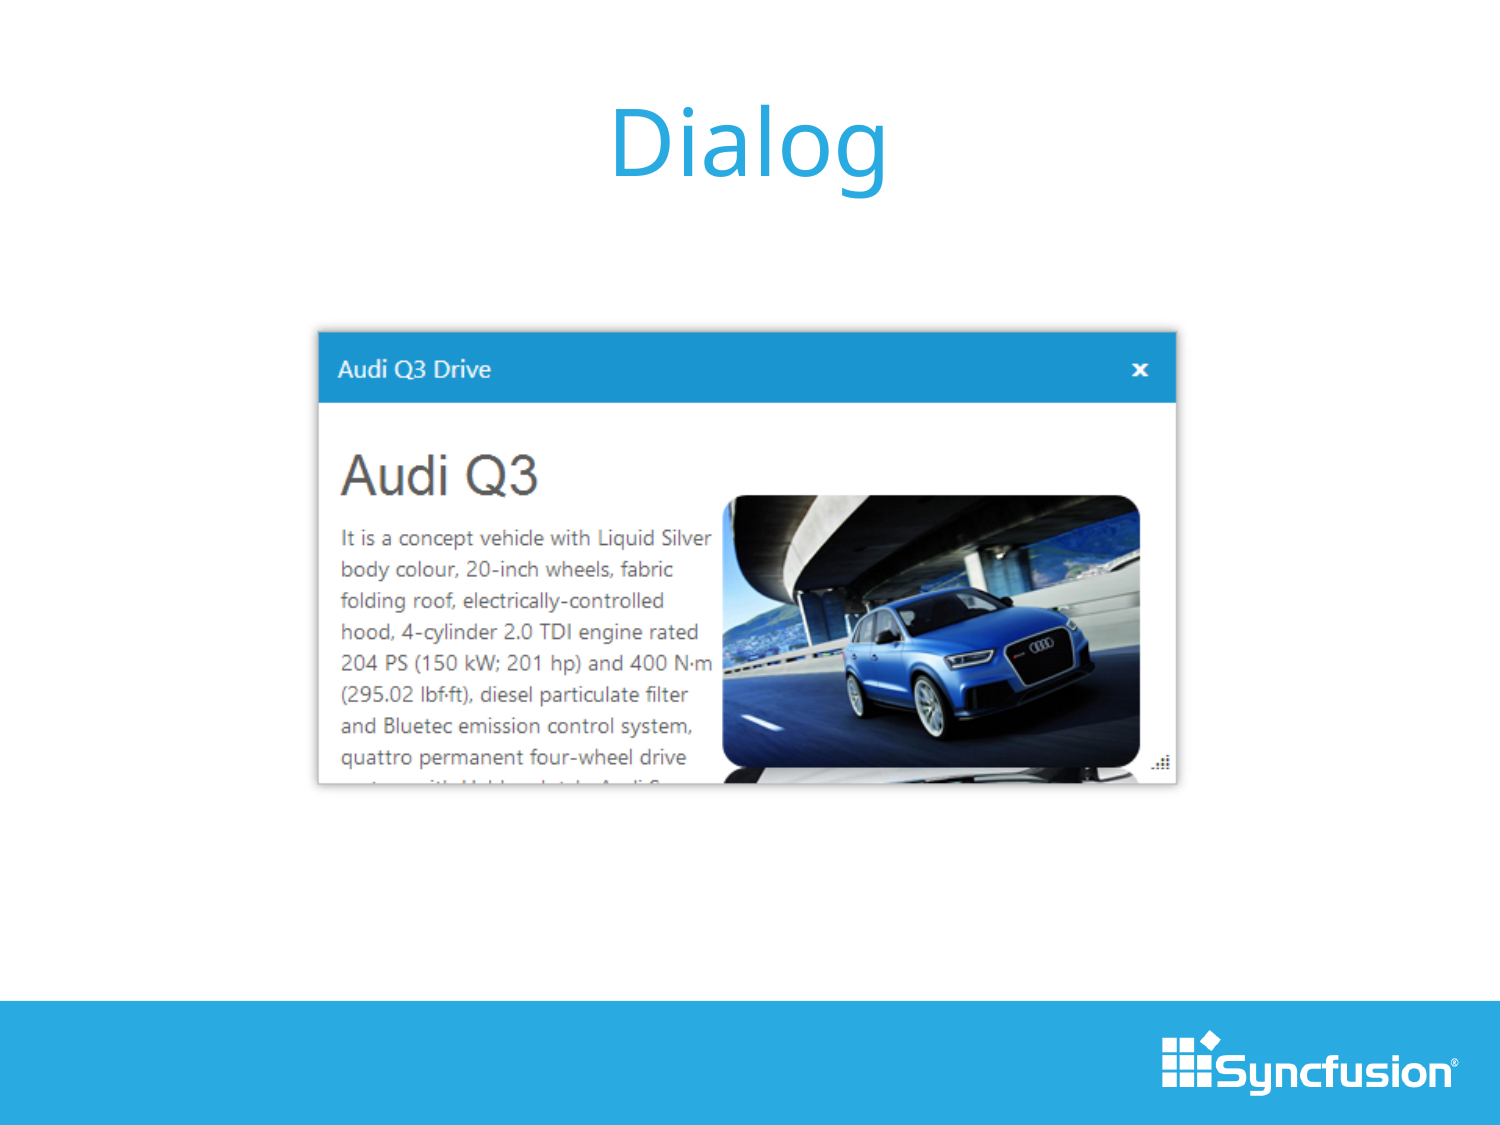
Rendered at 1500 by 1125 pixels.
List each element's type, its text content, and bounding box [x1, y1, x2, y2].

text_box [0, 1000, 1500, 1125]
picture [305, 317, 1195, 808]
title Dialog [75, 45, 1425, 233]
